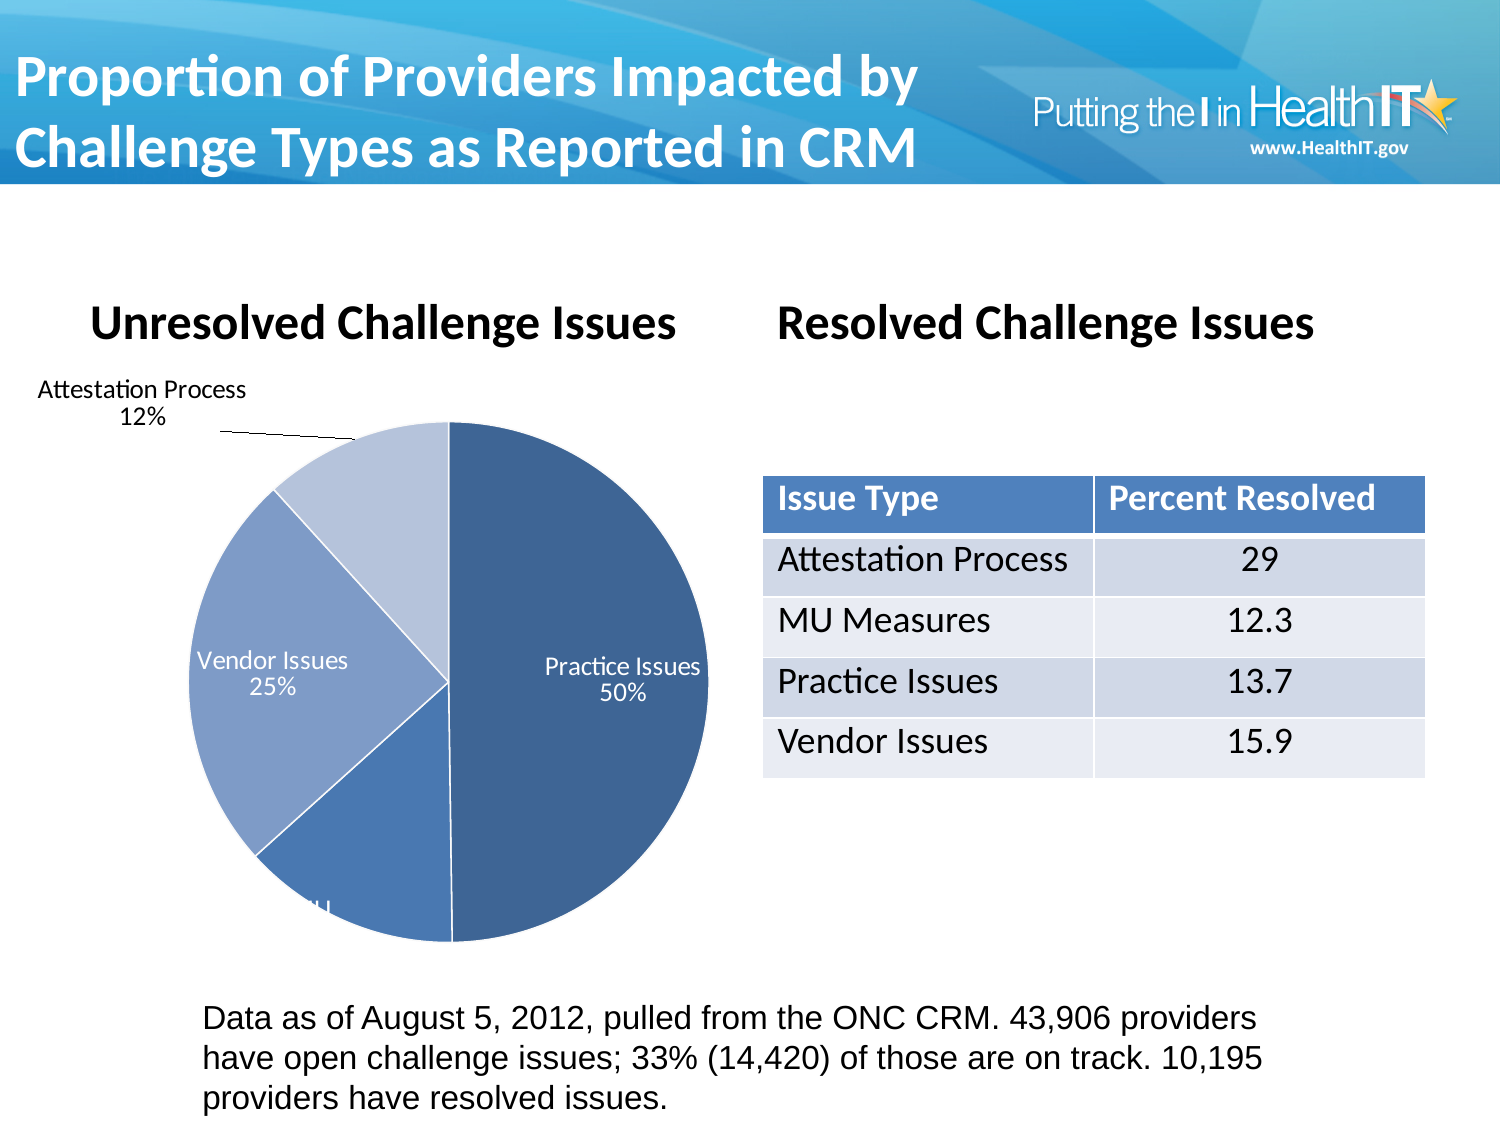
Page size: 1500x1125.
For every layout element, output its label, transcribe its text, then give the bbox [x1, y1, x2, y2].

picture [0, 0, 1500, 1125]
list Resolved Challenge Issues [761, 251, 1426, 357]
chart [37, 356, 738, 1006]
table_cell Practice Issues [763, 658, 1093, 717]
table_cell Vendor Issues [763, 719, 1093, 778]
table_header Issue Type [763, 476, 1093, 533]
table_header Percent Resolved [1095, 476, 1425, 533]
list Unresolved Challenge Issues [74, 251, 738, 356]
table_cell Attestation Process [763, 539, 1093, 596]
text_box Data as of August 5, 2012, pulled from the ONC CRM. 43,906 providers have open challenge issues; 33% (14,420) of those are on track. 10,195 providers have resolved issues. [187, 988, 1338, 1124]
table_cell 13.7 [1095, 658, 1425, 717]
table_cell 15.9 [1095, 719, 1425, 778]
table_cell 12.3 [1095, 598, 1425, 657]
title Proportion of Providers Impacted by Challenge Types as Reported in CRM [0, 24, 1101, 188]
table_cell MU Measures [763, 598, 1093, 657]
table_cell 29 [1095, 539, 1425, 596]
